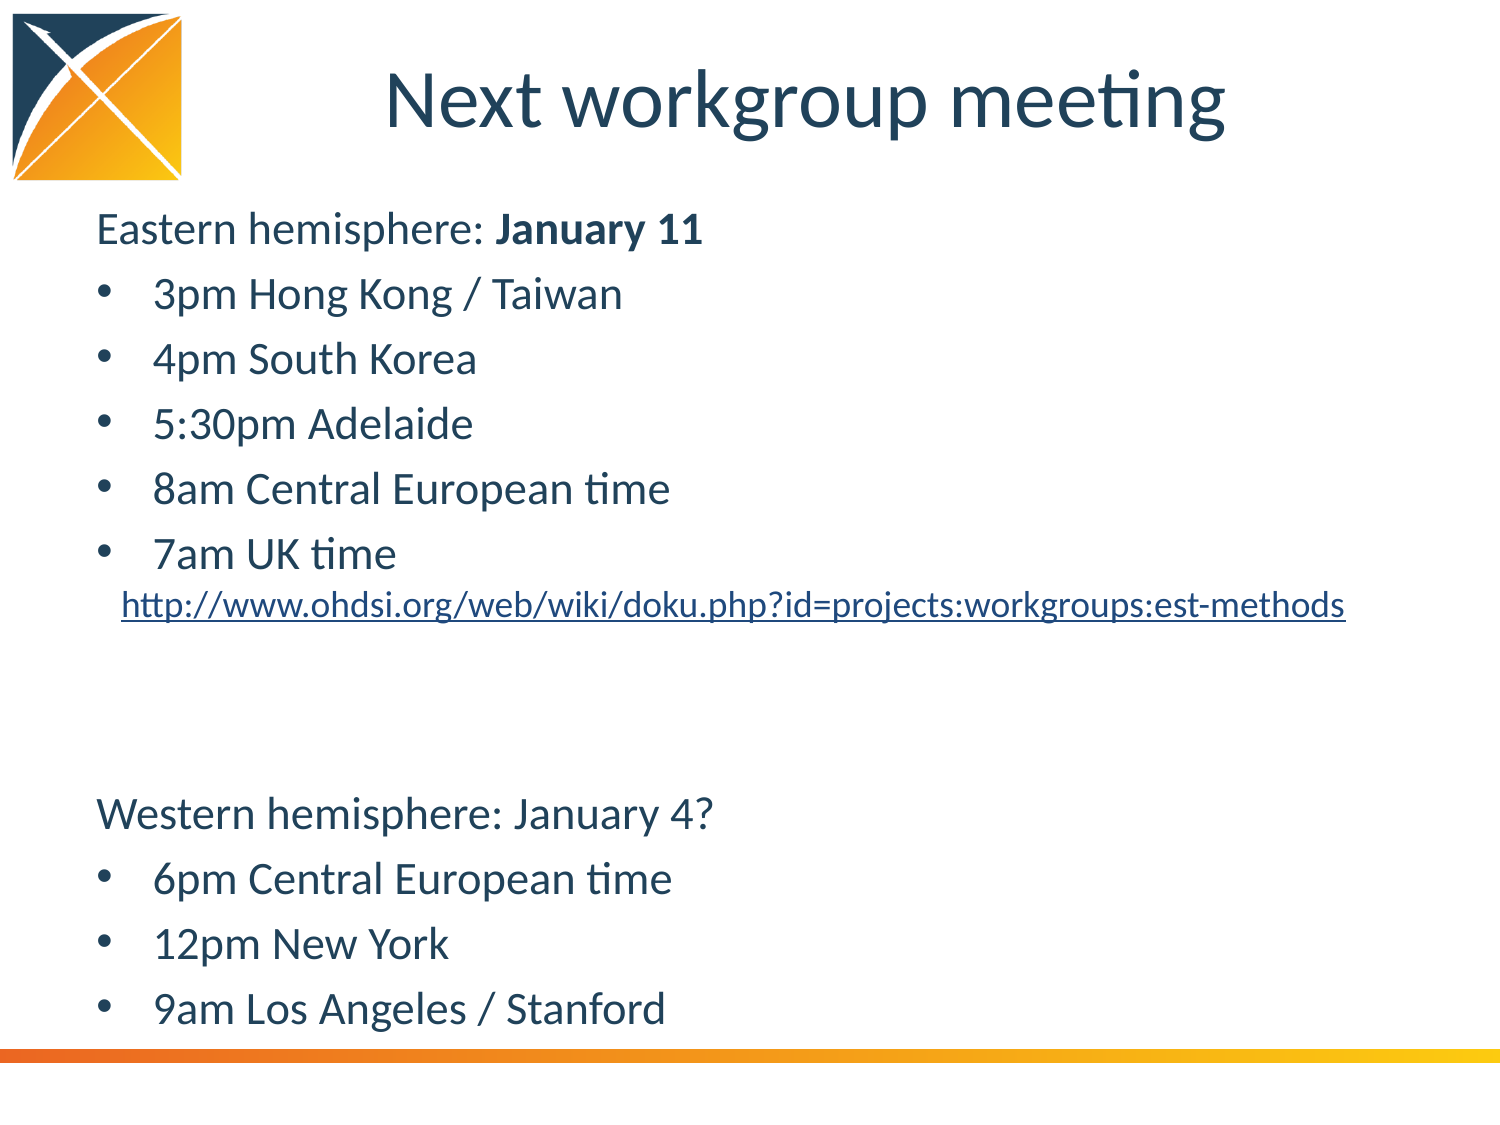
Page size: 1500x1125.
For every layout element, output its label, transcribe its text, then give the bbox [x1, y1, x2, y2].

text_box http://www.ohdsi.org/web/wiki/doku.php?id=projects:workgroups:est-methods [106, 572, 1369, 633]
picture [0, 0, 206, 200]
list Eastern hemisphere: January 11 3pm Hong Kong / Taiwan 4pm South Korea 5:30pm Adelaide 8am Central European time 7am UK time Western hemisphere: January 4? 6pm Central European time 12pm New York 9am Los Angeles / Stanford [81, 190, 1432, 1047]
title Next workgroup meeting [187, 24, 1425, 163]
